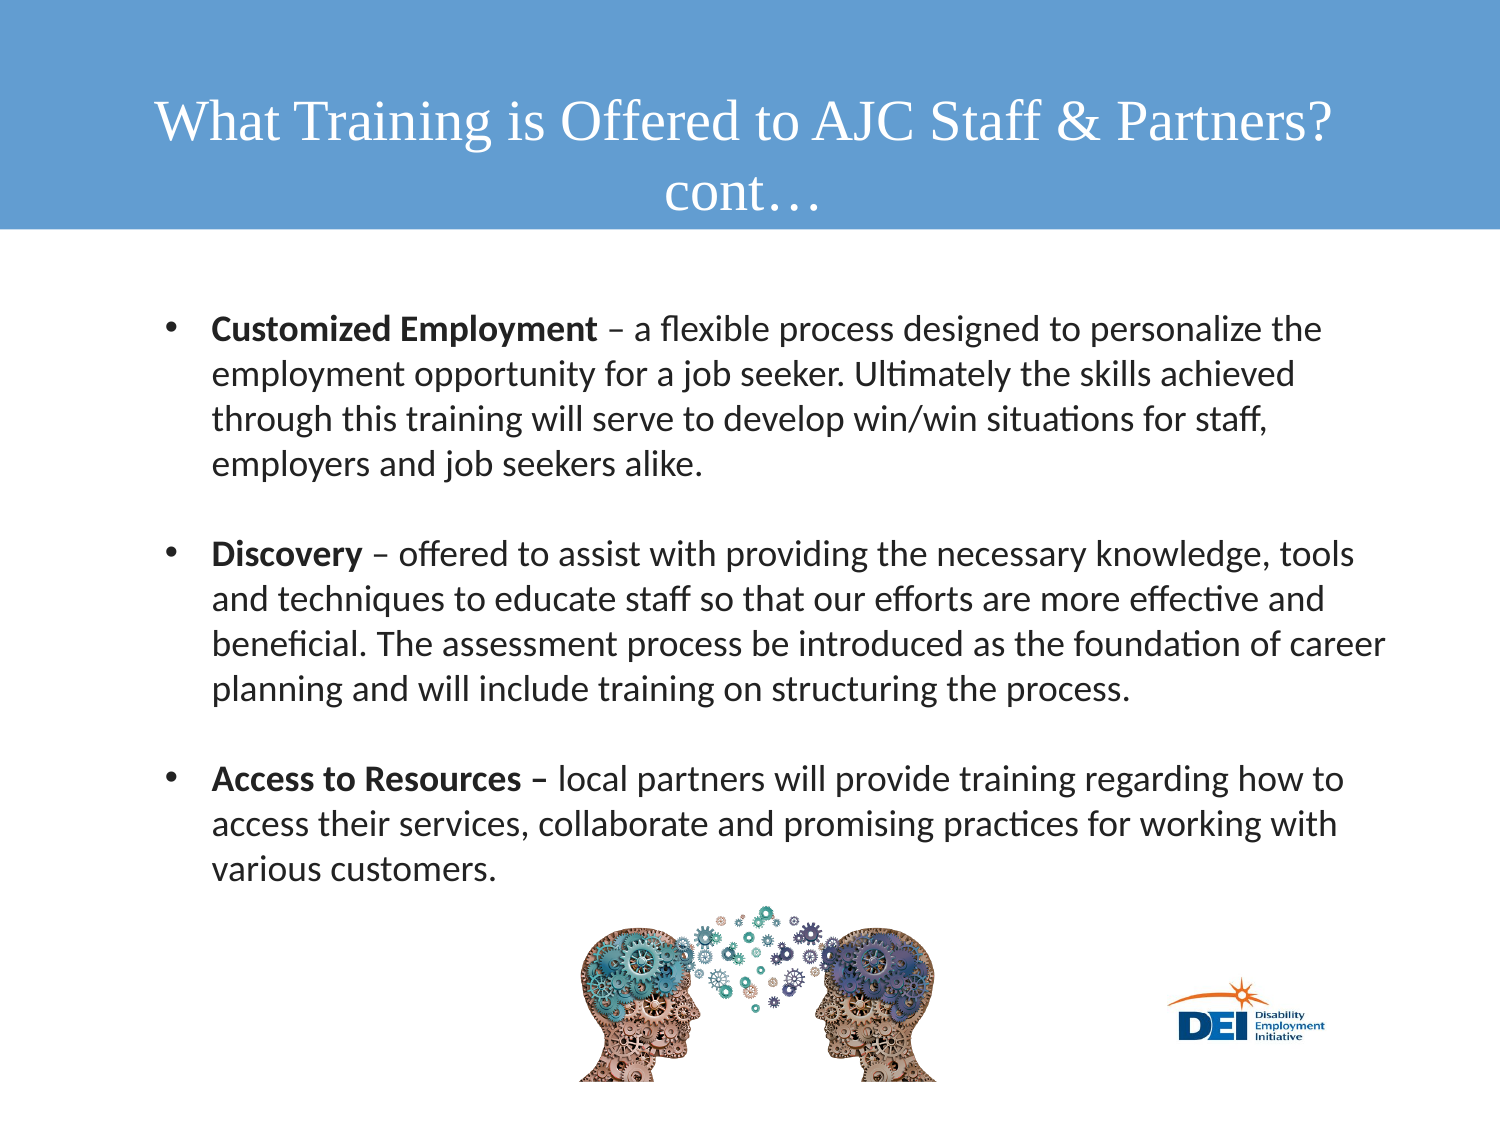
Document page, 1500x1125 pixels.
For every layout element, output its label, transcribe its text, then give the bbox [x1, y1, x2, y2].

text_box Customized Employment – a flexible process designed to personalize the employment opportunity for a job seeker. Ultimately the skills achieved through this training will serve to develop win/win situations for staff, employers and job seekers alike. Discovery – offered to assist with providing the necessary knowledge, tools and techniques to educate staff so that our efforts are more effective and beneficial. The assessment process be introduced as the foundation of career planning and will include training on structuring the process. Access to Resources – local partners will provide training regarding how to access their services, collaborate and promising practices for working with various customers. [149, 296, 1425, 896]
picture [569, 902, 950, 1086]
text_box What Training is Offered to AJC Staff & Partners? cont… [99, 74, 1389, 230]
picture [1167, 968, 1333, 1057]
